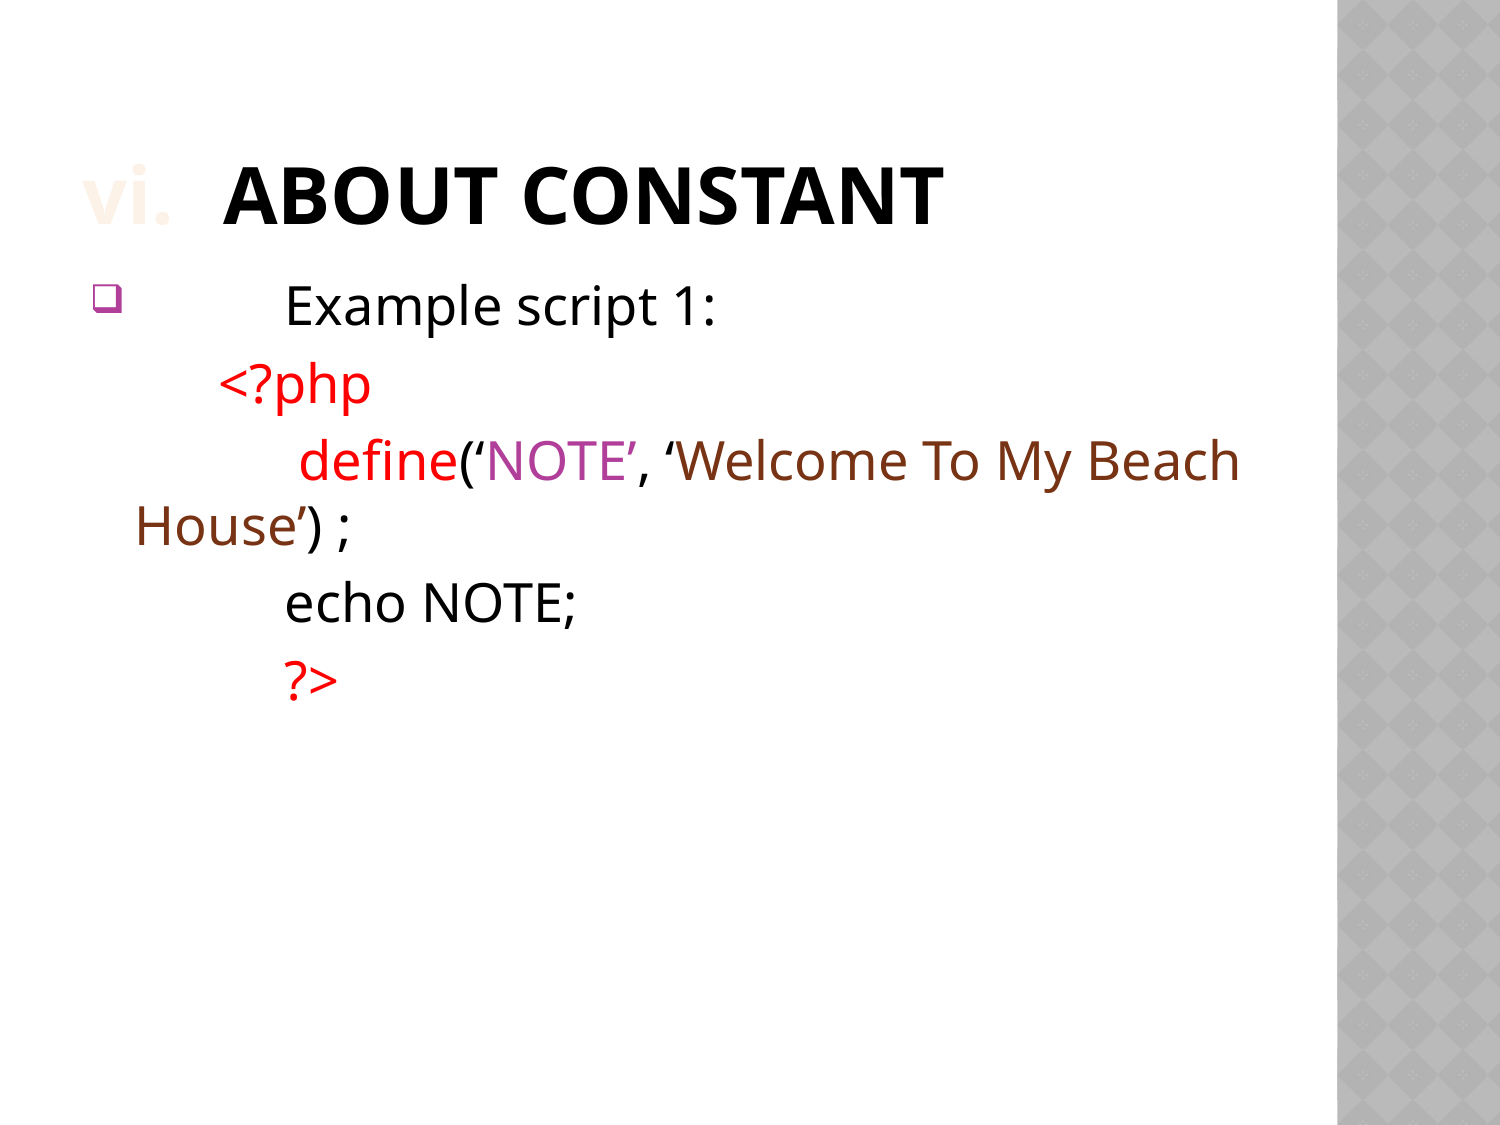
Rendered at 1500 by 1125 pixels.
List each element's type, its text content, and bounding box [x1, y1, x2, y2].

title About Constant [75, 52, 1263, 240]
list Example script 1: <?php define(‘NOTE’, ‘Welcome To My Beach House’) ; echo NOTE; ?> [75, 264, 1263, 1059]
